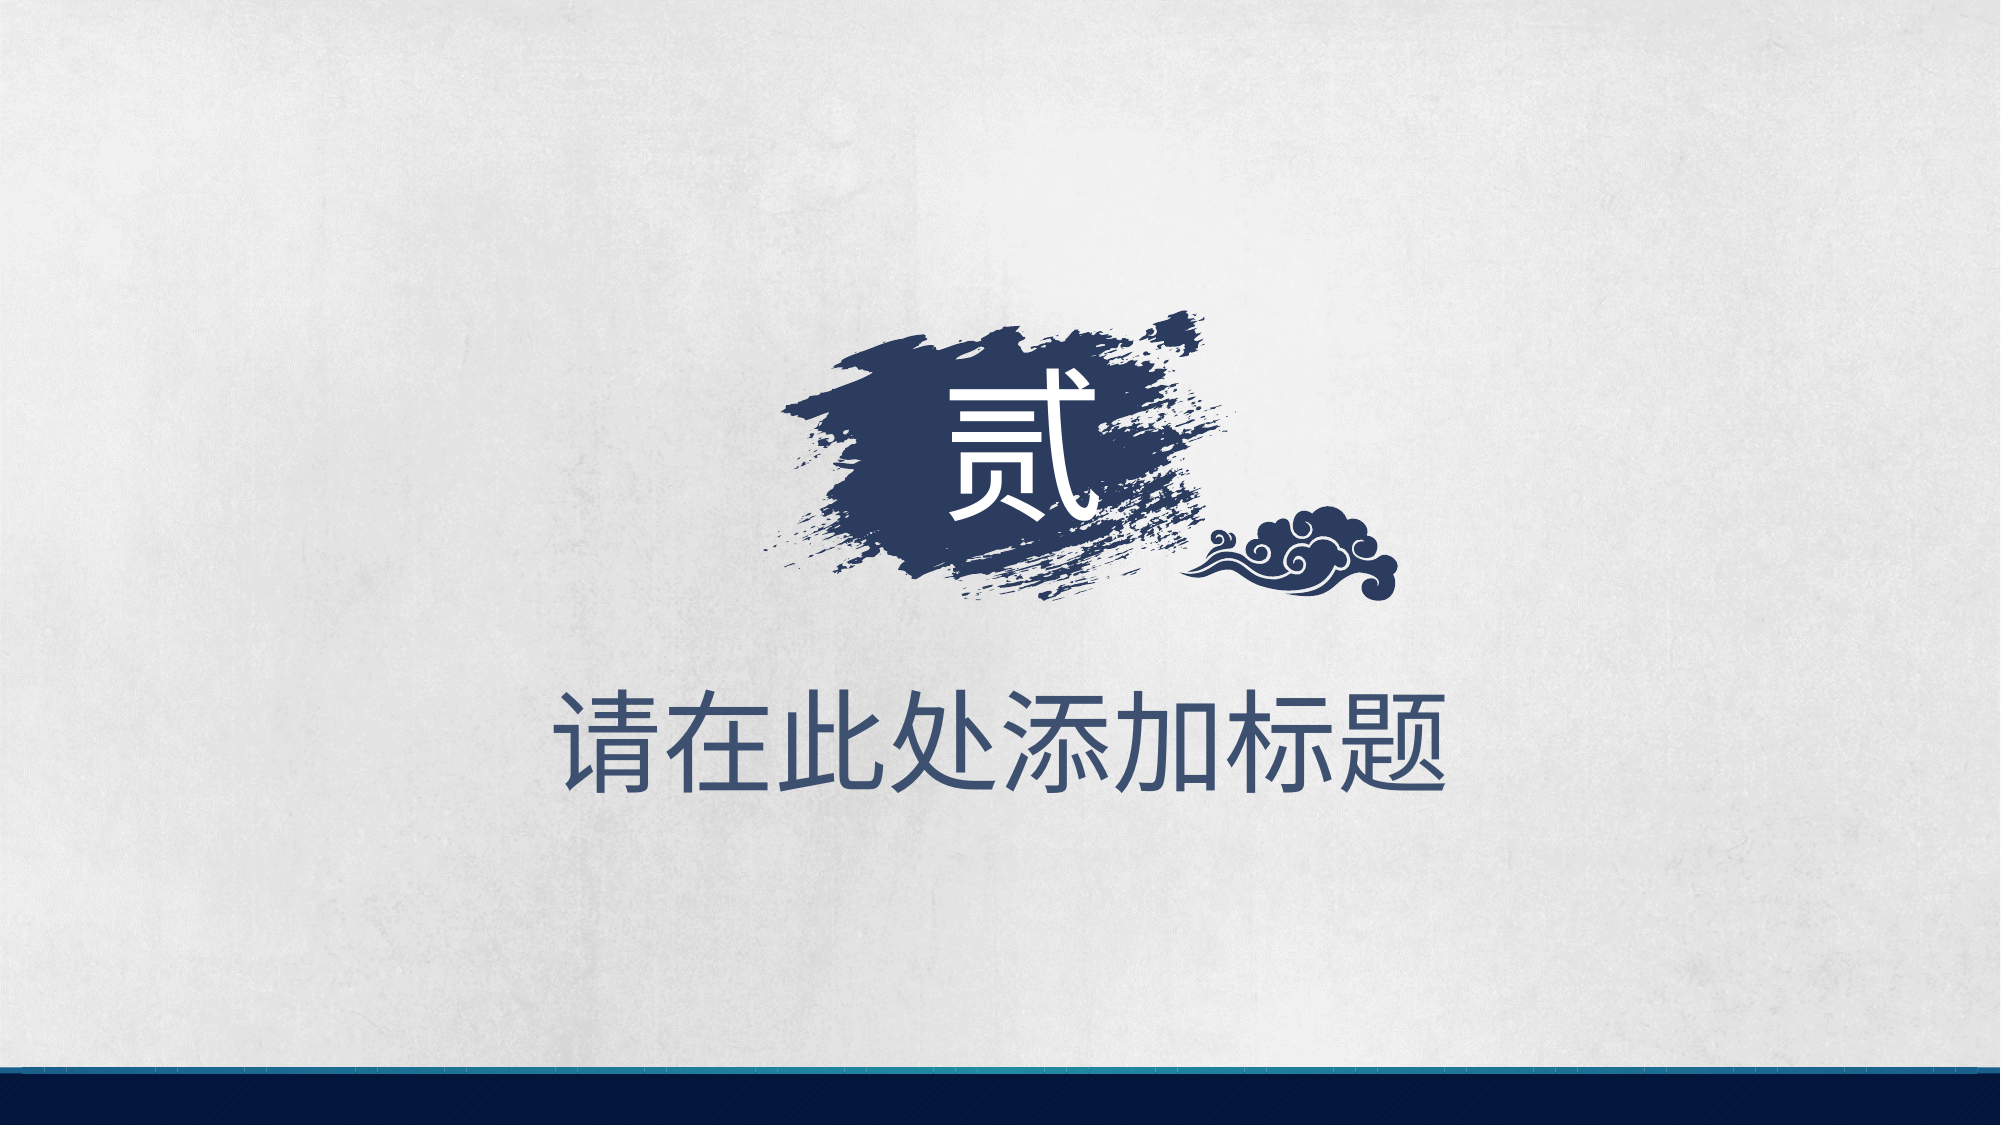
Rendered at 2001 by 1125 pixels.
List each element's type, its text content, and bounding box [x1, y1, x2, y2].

list 请在此处添加标题 [444, 656, 1556, 841]
list 贰 [924, 362, 1075, 547]
